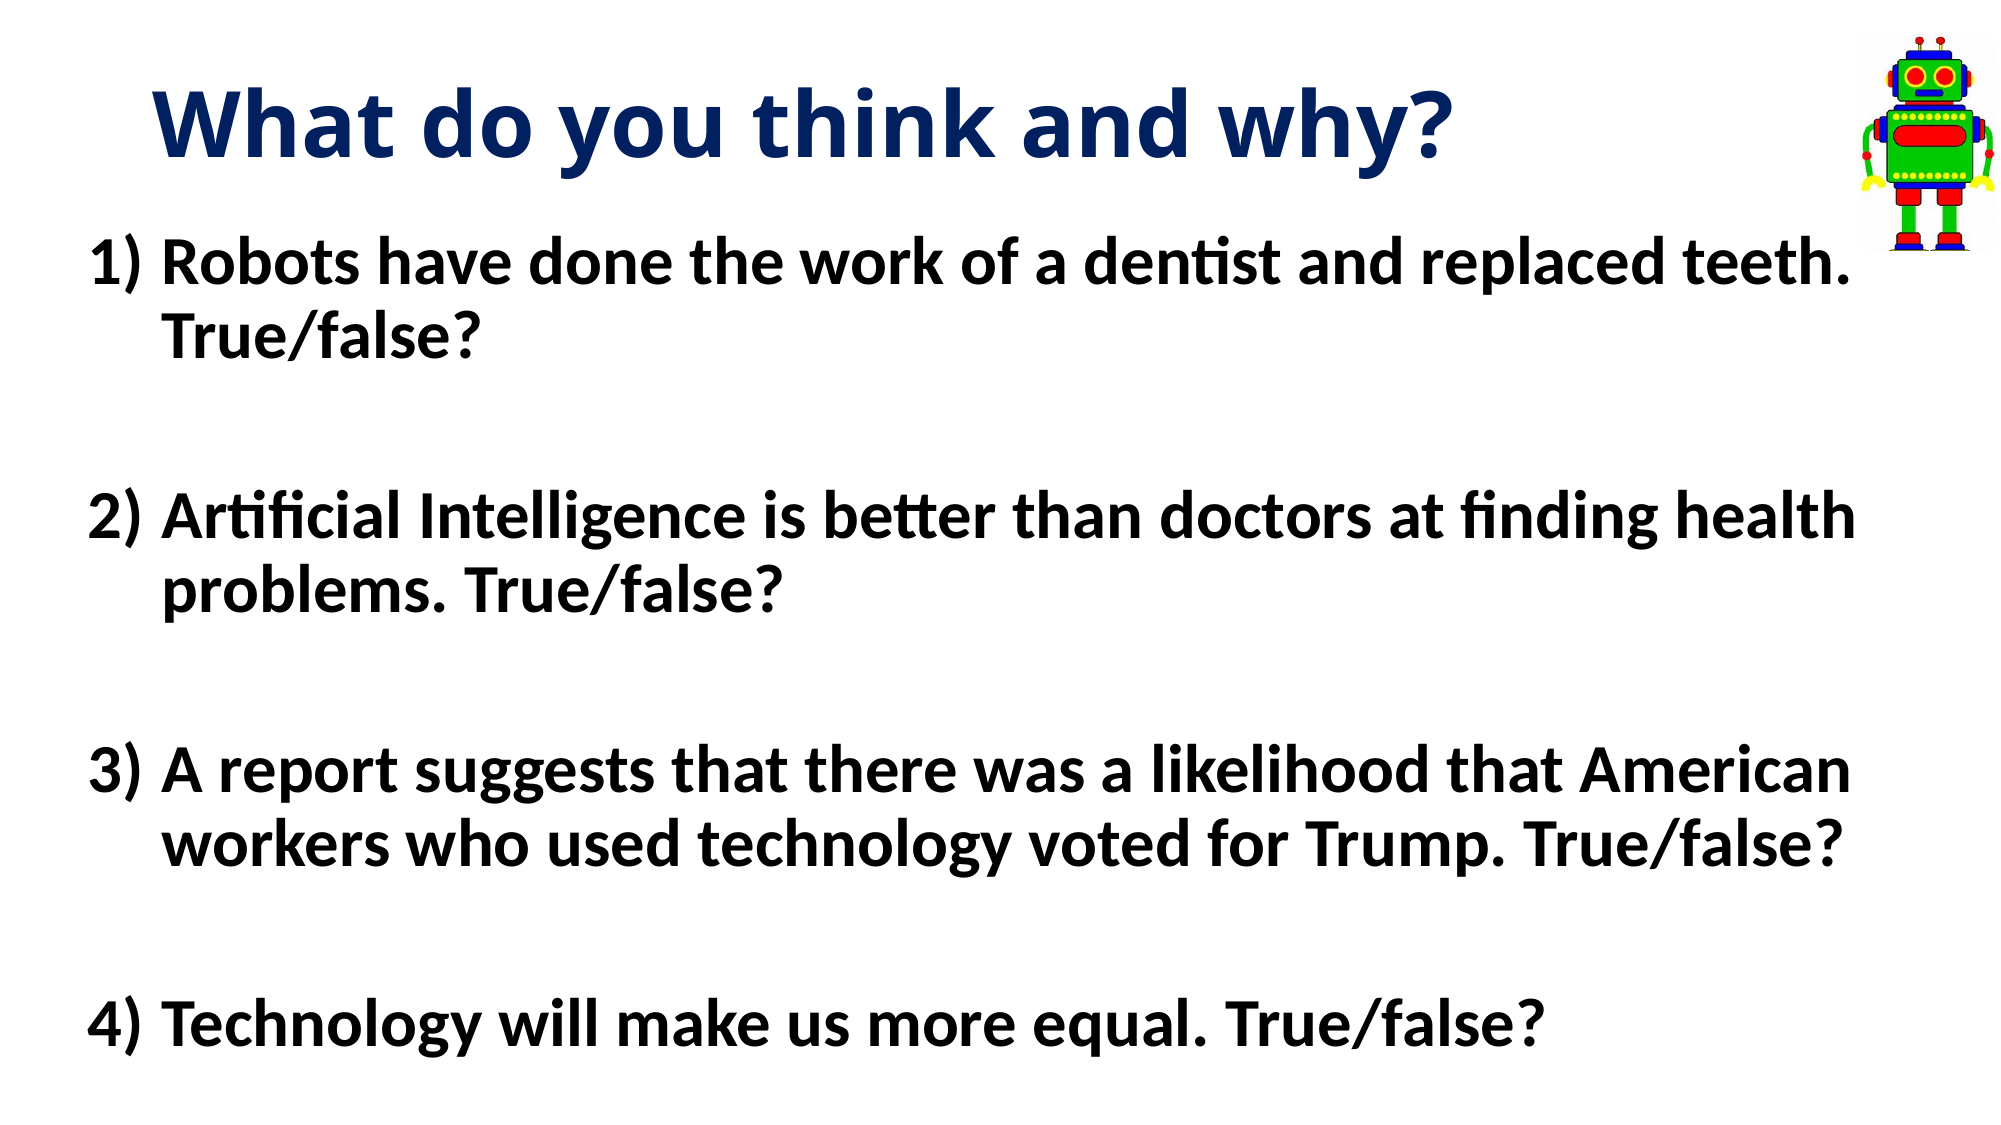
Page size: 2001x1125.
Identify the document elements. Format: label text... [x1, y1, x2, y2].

picture [1859, 34, 1996, 251]
title What do you think and why? [137, 59, 1859, 195]
list Robots have done the work of a dentist and replaced teeth. True/false? Artificial Intelligence is better than doctors at finding health problems. True/false? A report suggests that there was a likelihood that American workers who used technology voted for Trump. True/false? Technology will make us more equal. True/false? [72, 217, 1935, 1091]
